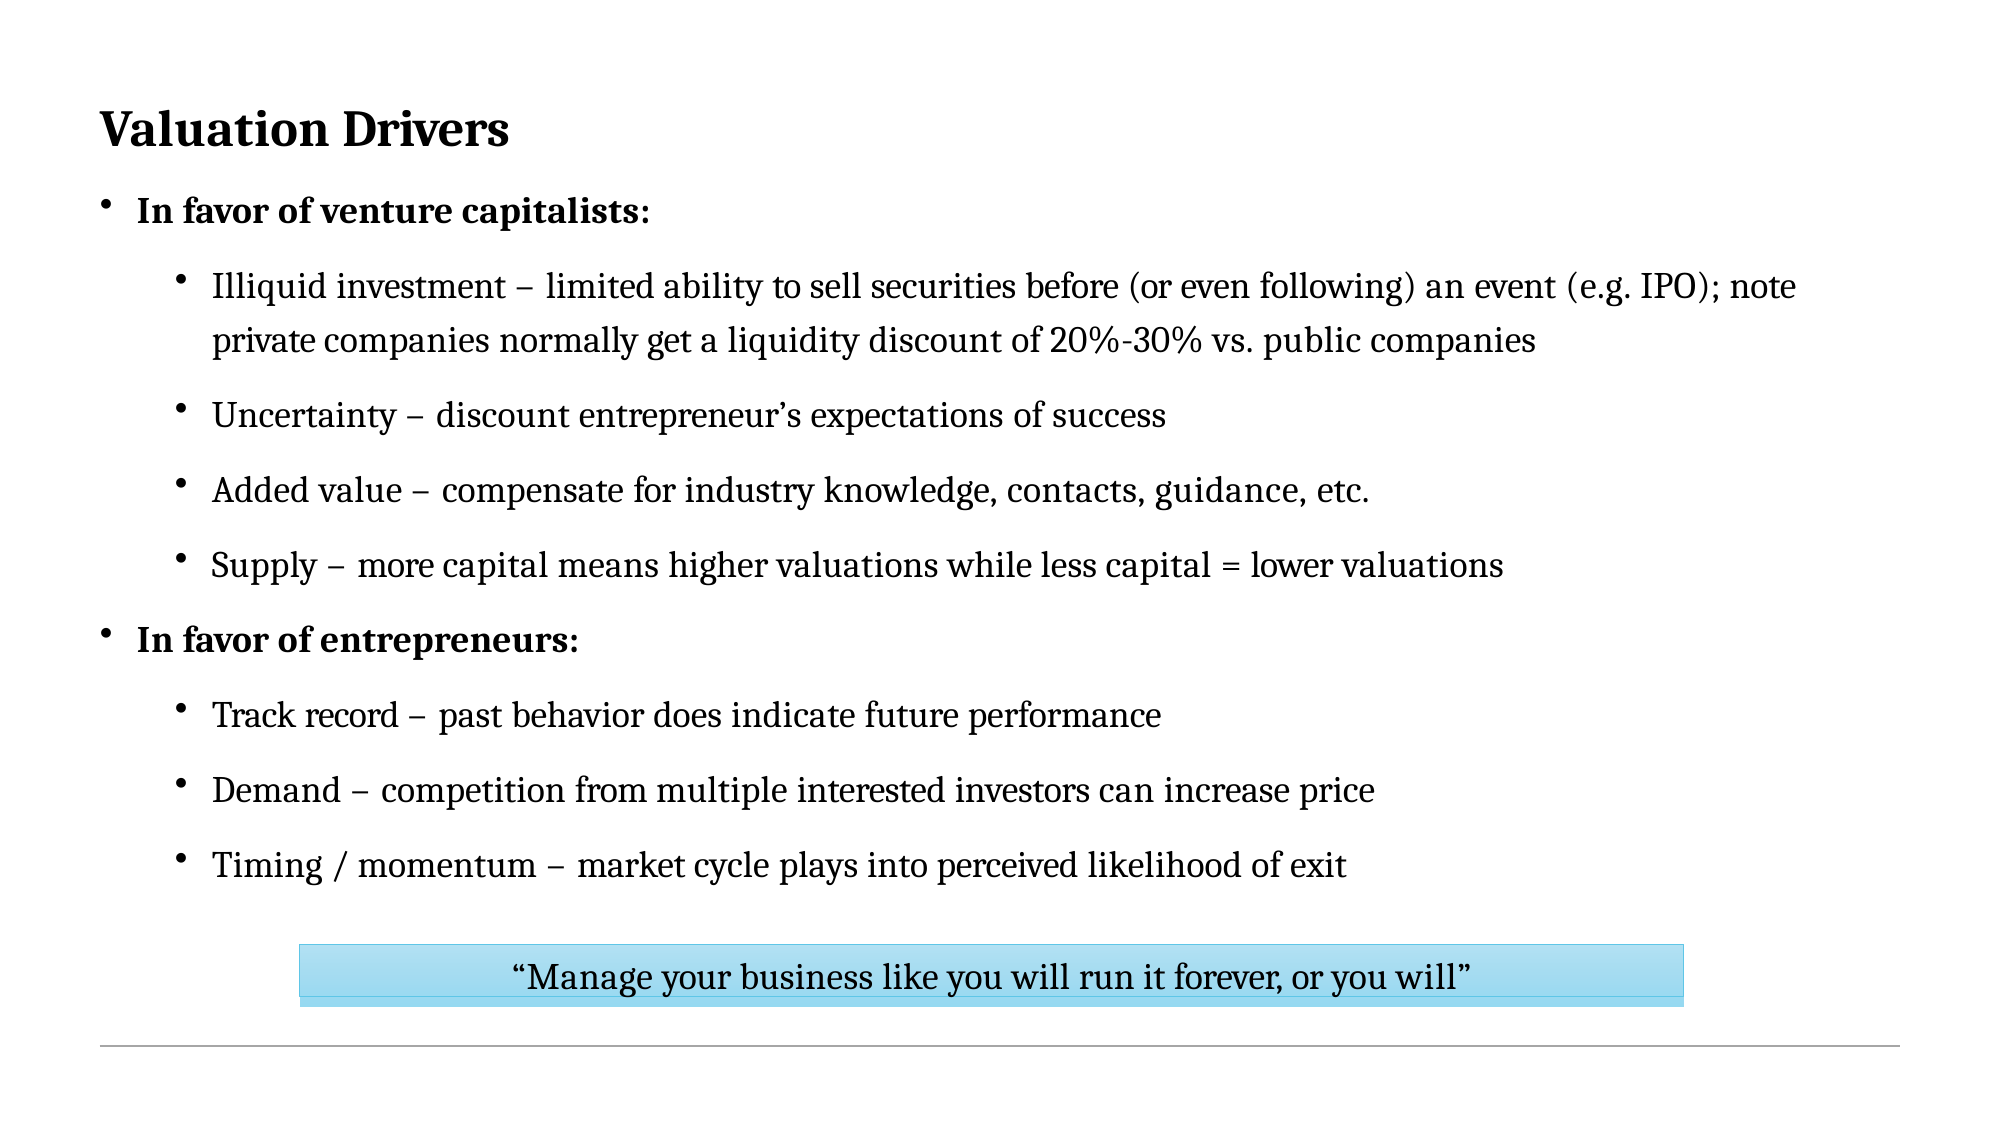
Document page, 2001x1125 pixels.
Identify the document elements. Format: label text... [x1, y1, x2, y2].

text_box In favor of venture capitalists: Illiquid investment – limited ability to sell securities before (or even following) an event (e.g. IPO); note private companies normally get a liquidity discount of 20%-30% vs. public companies Uncertainty – discount entrepreneur’s expectations of success Added value – compensate for industry knowledge, contacts, guidance, etc. Supply – more capital means higher valuations while less capital = lower valuations In favor of entrepreneurs: Track record – past behavior does indicate future performance Demand – competition from multiple interested investors can increase price Timing / momentum – market cycle plays into perceived likelihood of exit [97, 184, 1875, 885]
title Valuation Drivers [97, 92, 529, 184]
picture [299, 943, 1684, 1007]
